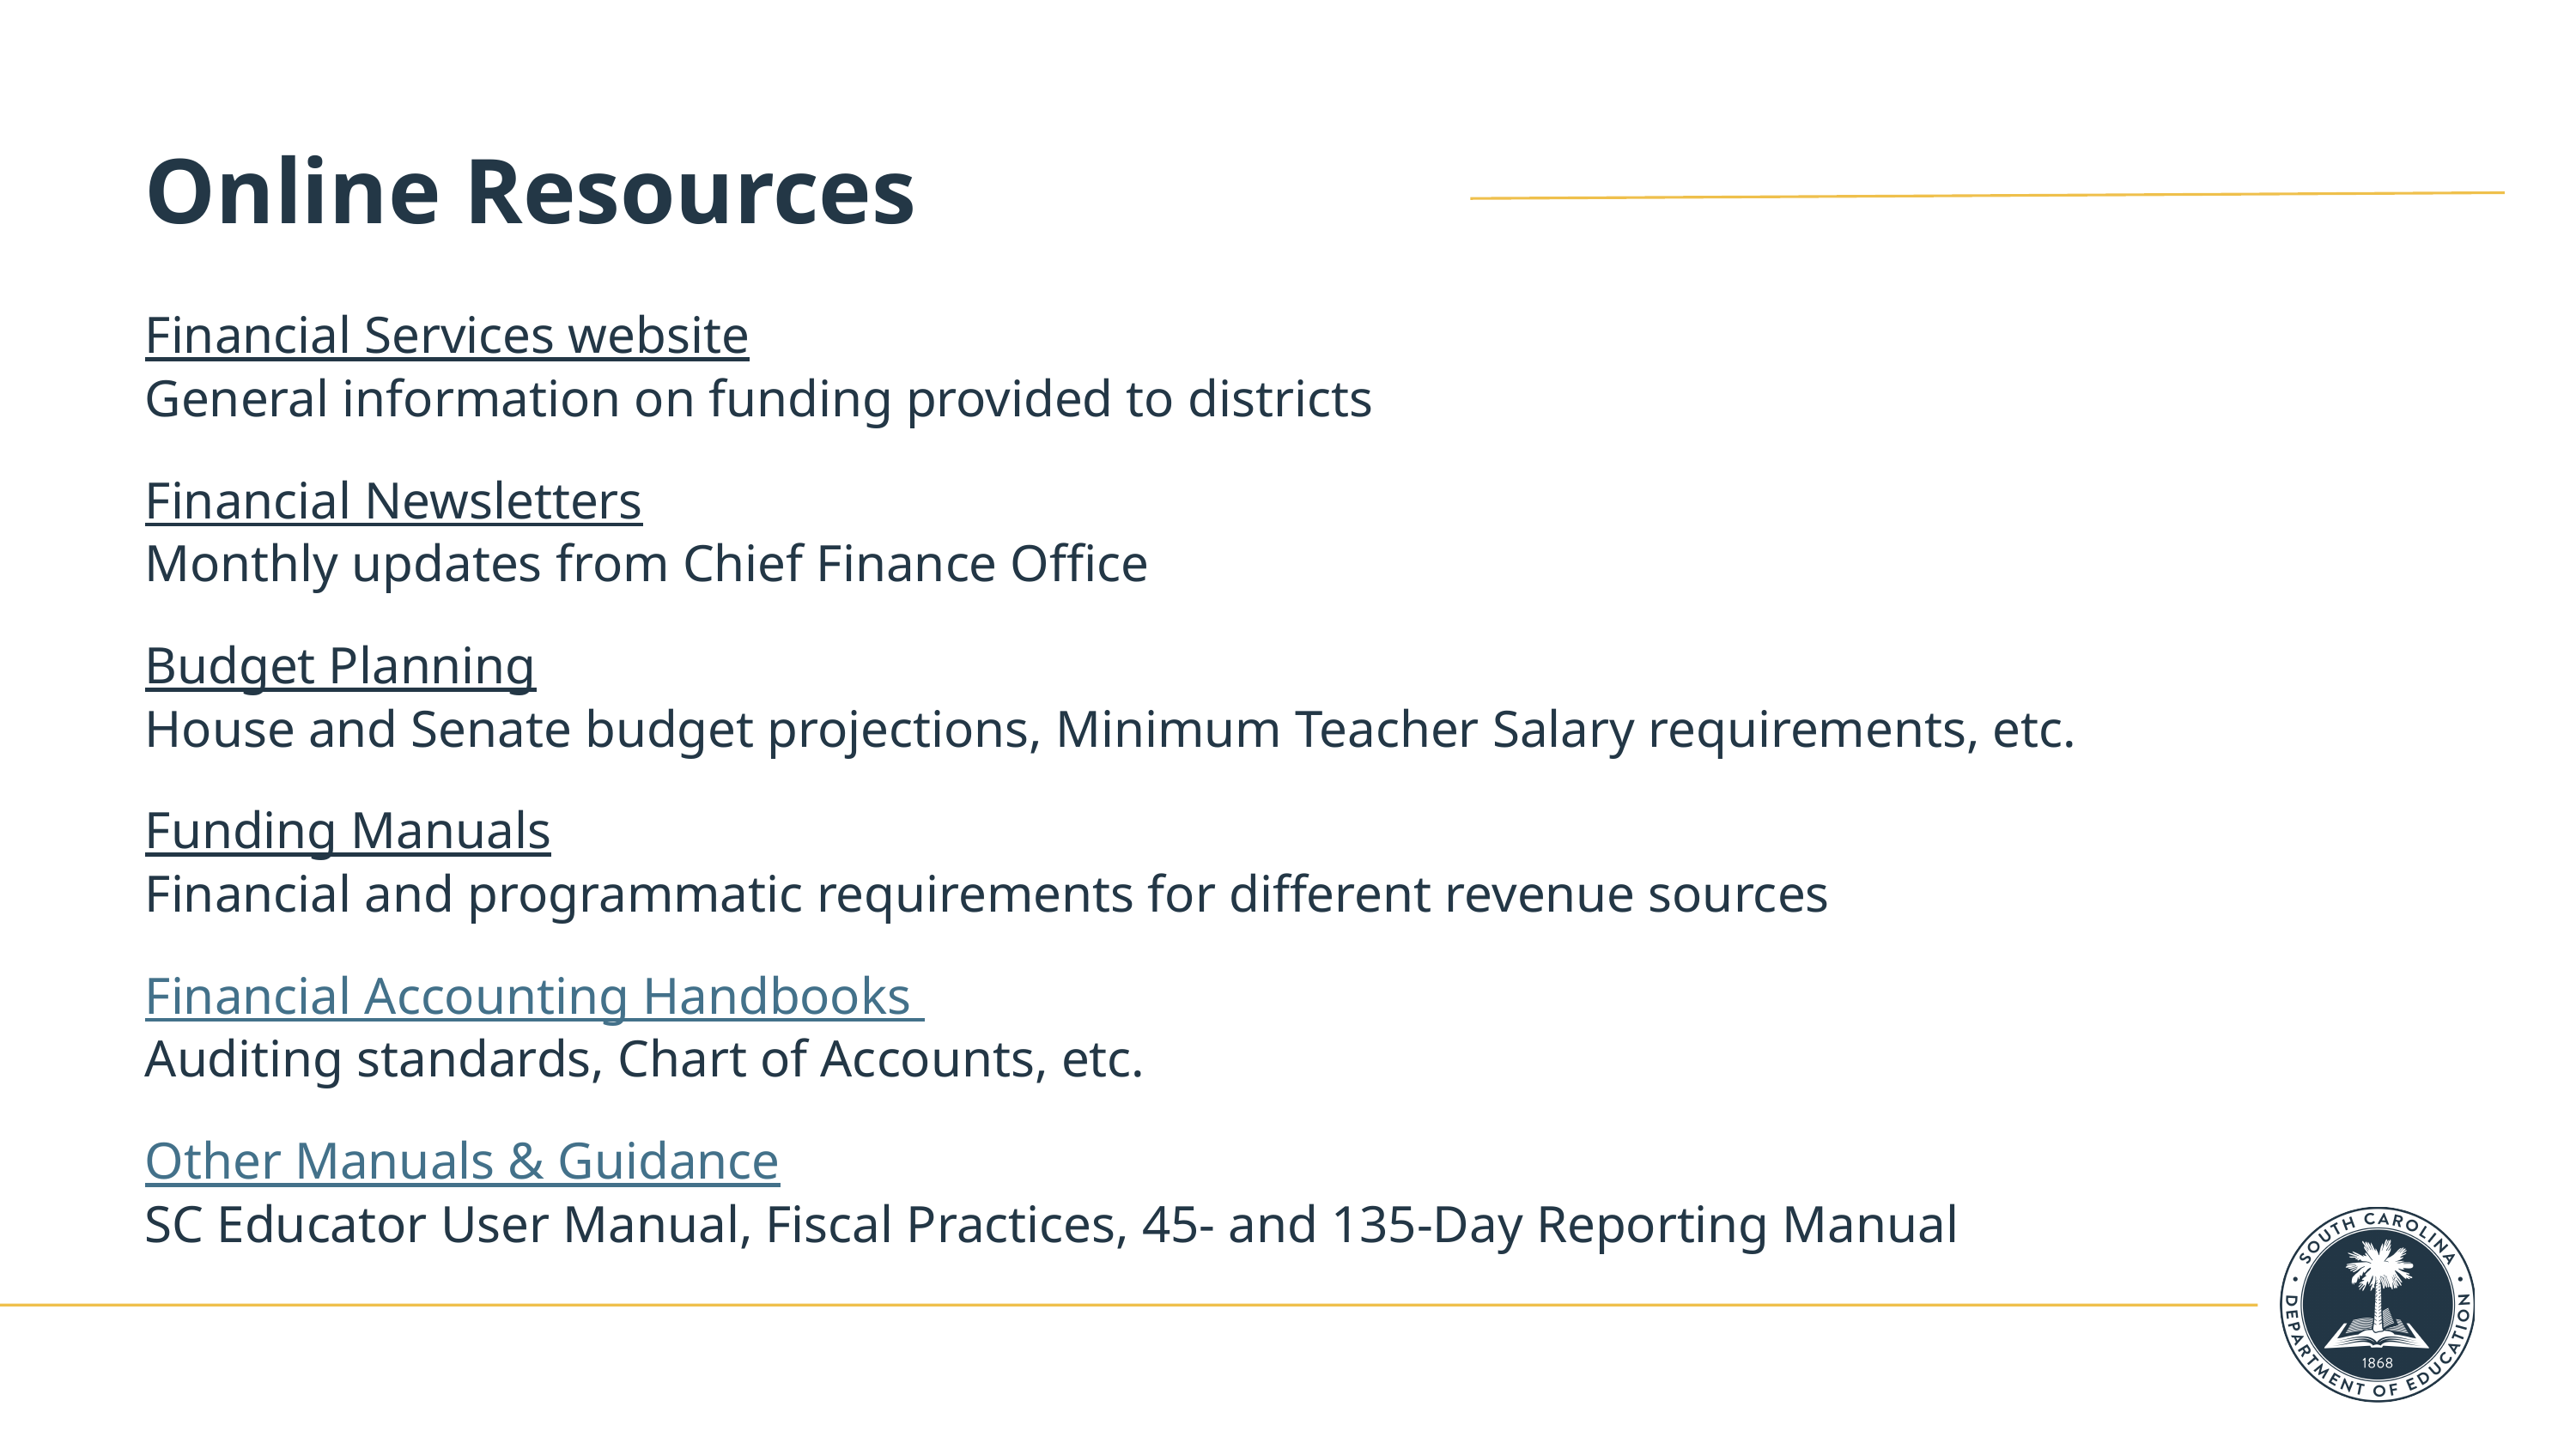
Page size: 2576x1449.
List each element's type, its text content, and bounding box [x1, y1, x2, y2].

text_box Financial Services website General information on funding provided to districts Financial Newsletters Monthly updates from Chief Finance Office Budget Planning House and Senate budget projections, Minimum Teacher Salary requirements, etc. Funding Manuals Financial and programmatic requirements for different revenue sources Financial Accounting Handbooks Auditing standards, Chart of Accounts, etc. Other Manuals & Guidance SC Educator User Manual, Fiscal Practices, 45- and 135-Day Reporting Manual [144, 316, 2391, 1363]
title Online Resources [144, 151, 2534, 394]
text_box [2280, 1207, 2476, 1403]
